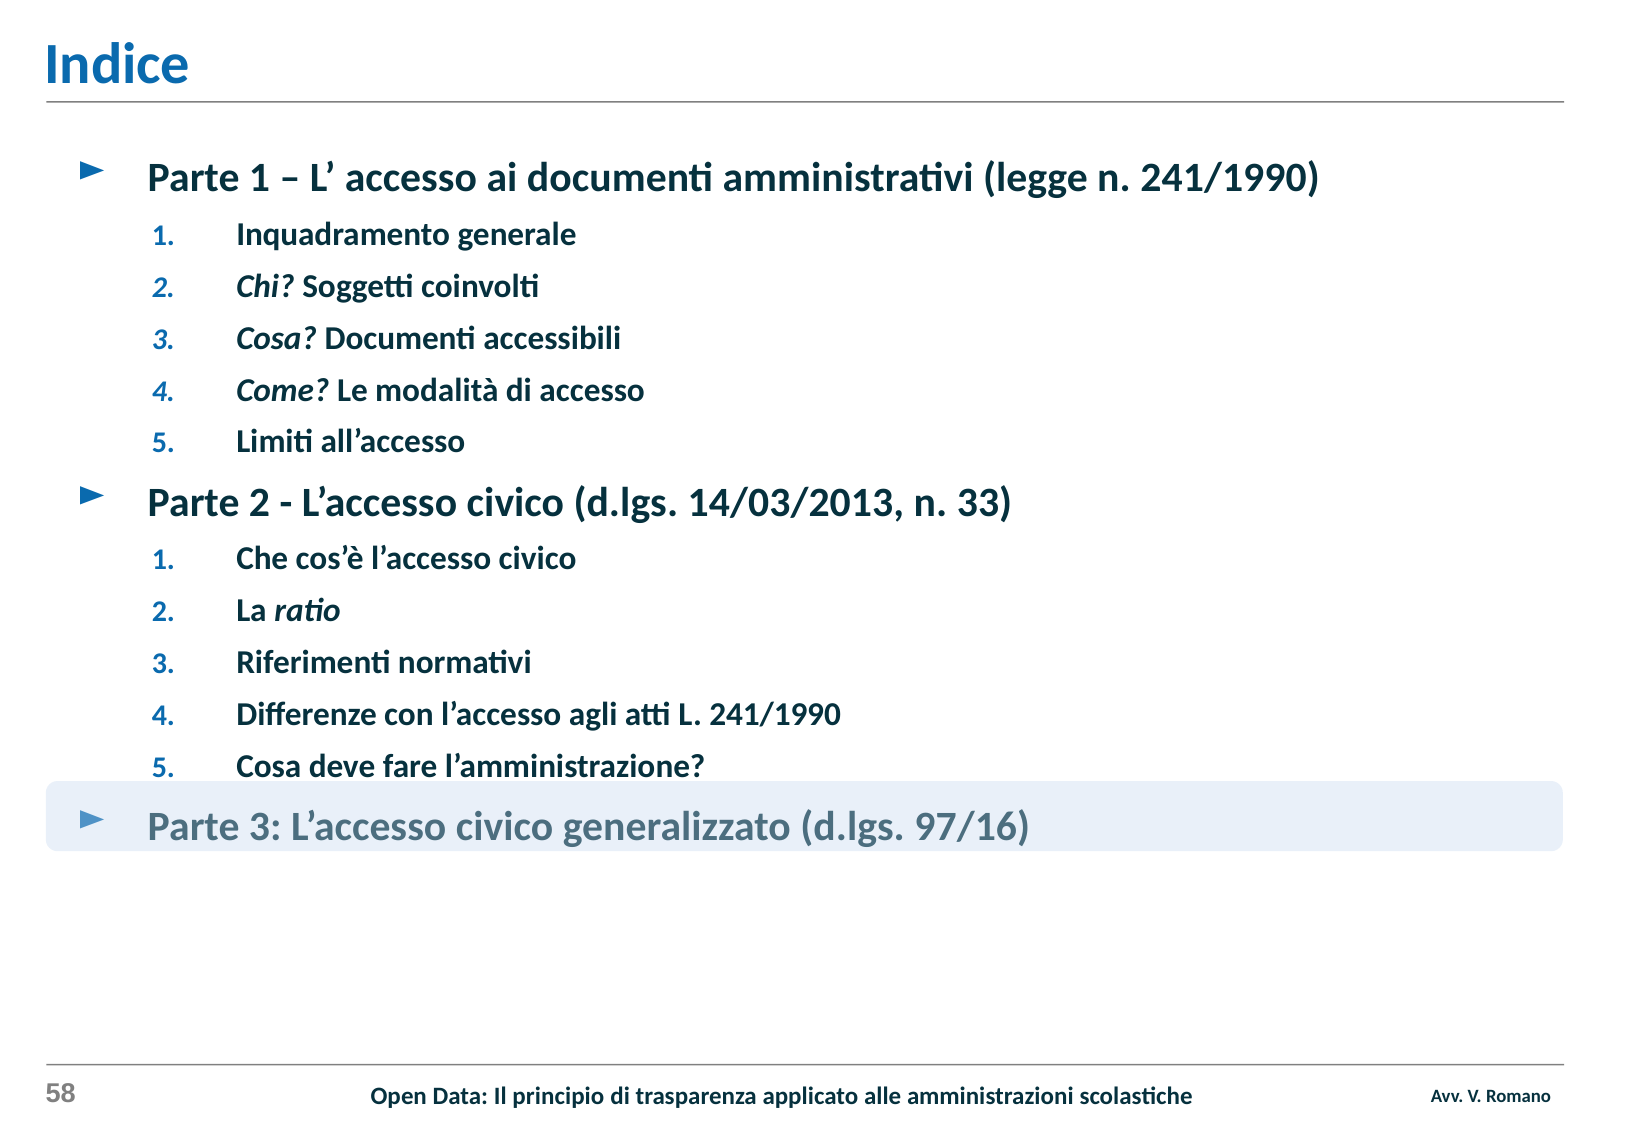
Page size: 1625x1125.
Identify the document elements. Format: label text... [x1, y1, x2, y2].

text_box Indice [44, 24, 1561, 91]
text_box Parte 1 – L’ accesso ai documenti amministrativi (legge n. 241/1990) Inquadramento generale Chi? Soggetti coinvolti Cosa? Documenti accessibili Come? Le modalità di accesso Limiti all’accesso Parte 2 - L’accesso civico (d.lgs. 14/03/2013, n. 33) Che cos’è l’accesso civico La ratio Riferimenti normativi Differenze con l’accesso agli atti L. 241/1990 Cosa deve fare l’amministrazione? Parte 3: L’accesso civico generalizzato (d.lgs. 97/16) [44, 127, 1561, 994]
text_box [45, 781, 1563, 852]
